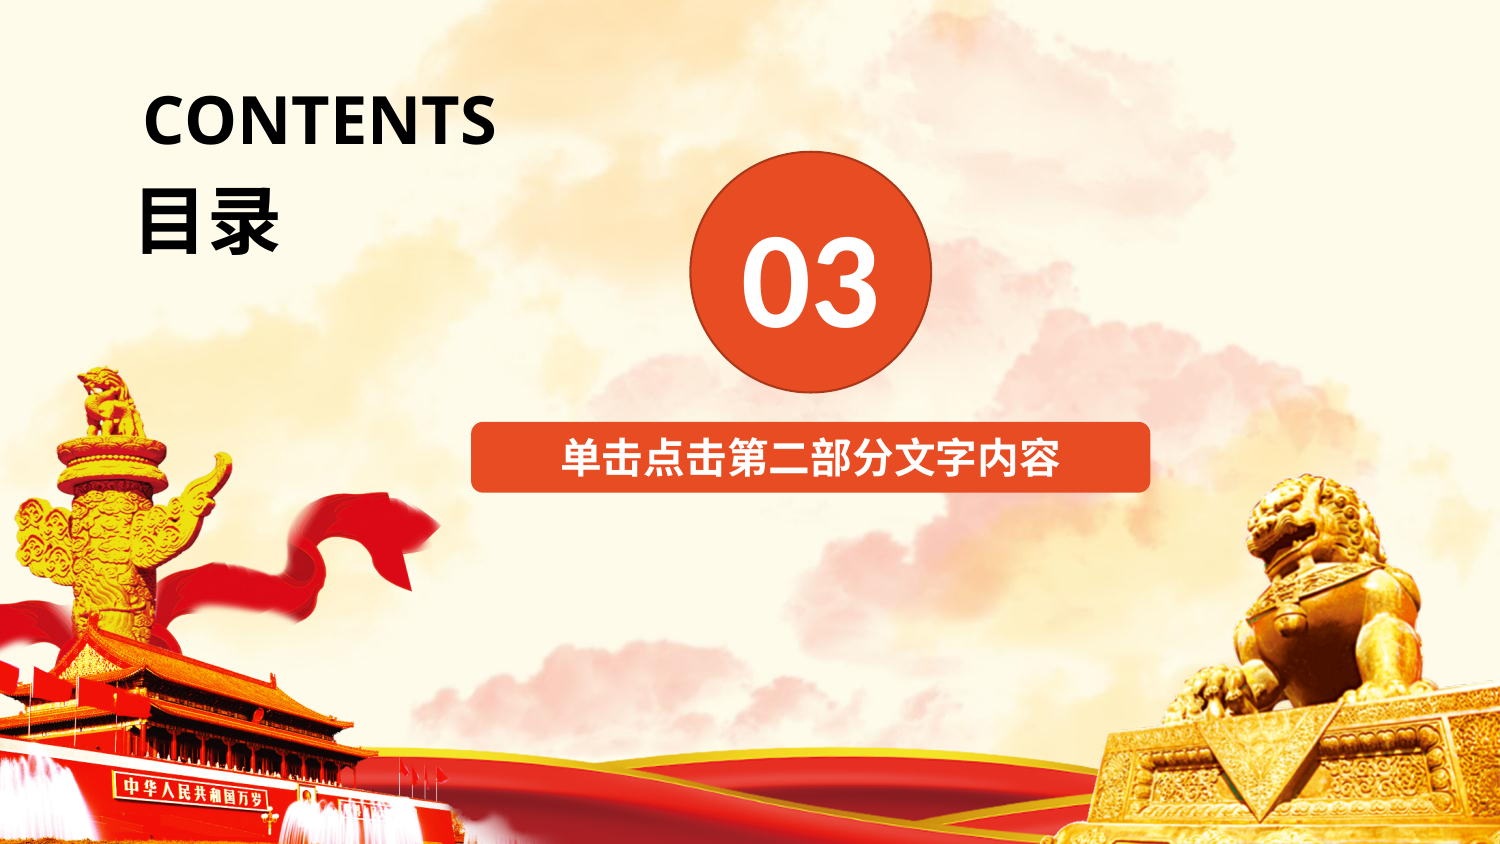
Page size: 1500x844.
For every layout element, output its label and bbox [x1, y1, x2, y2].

text_box [0, 0, 1500, 844]
